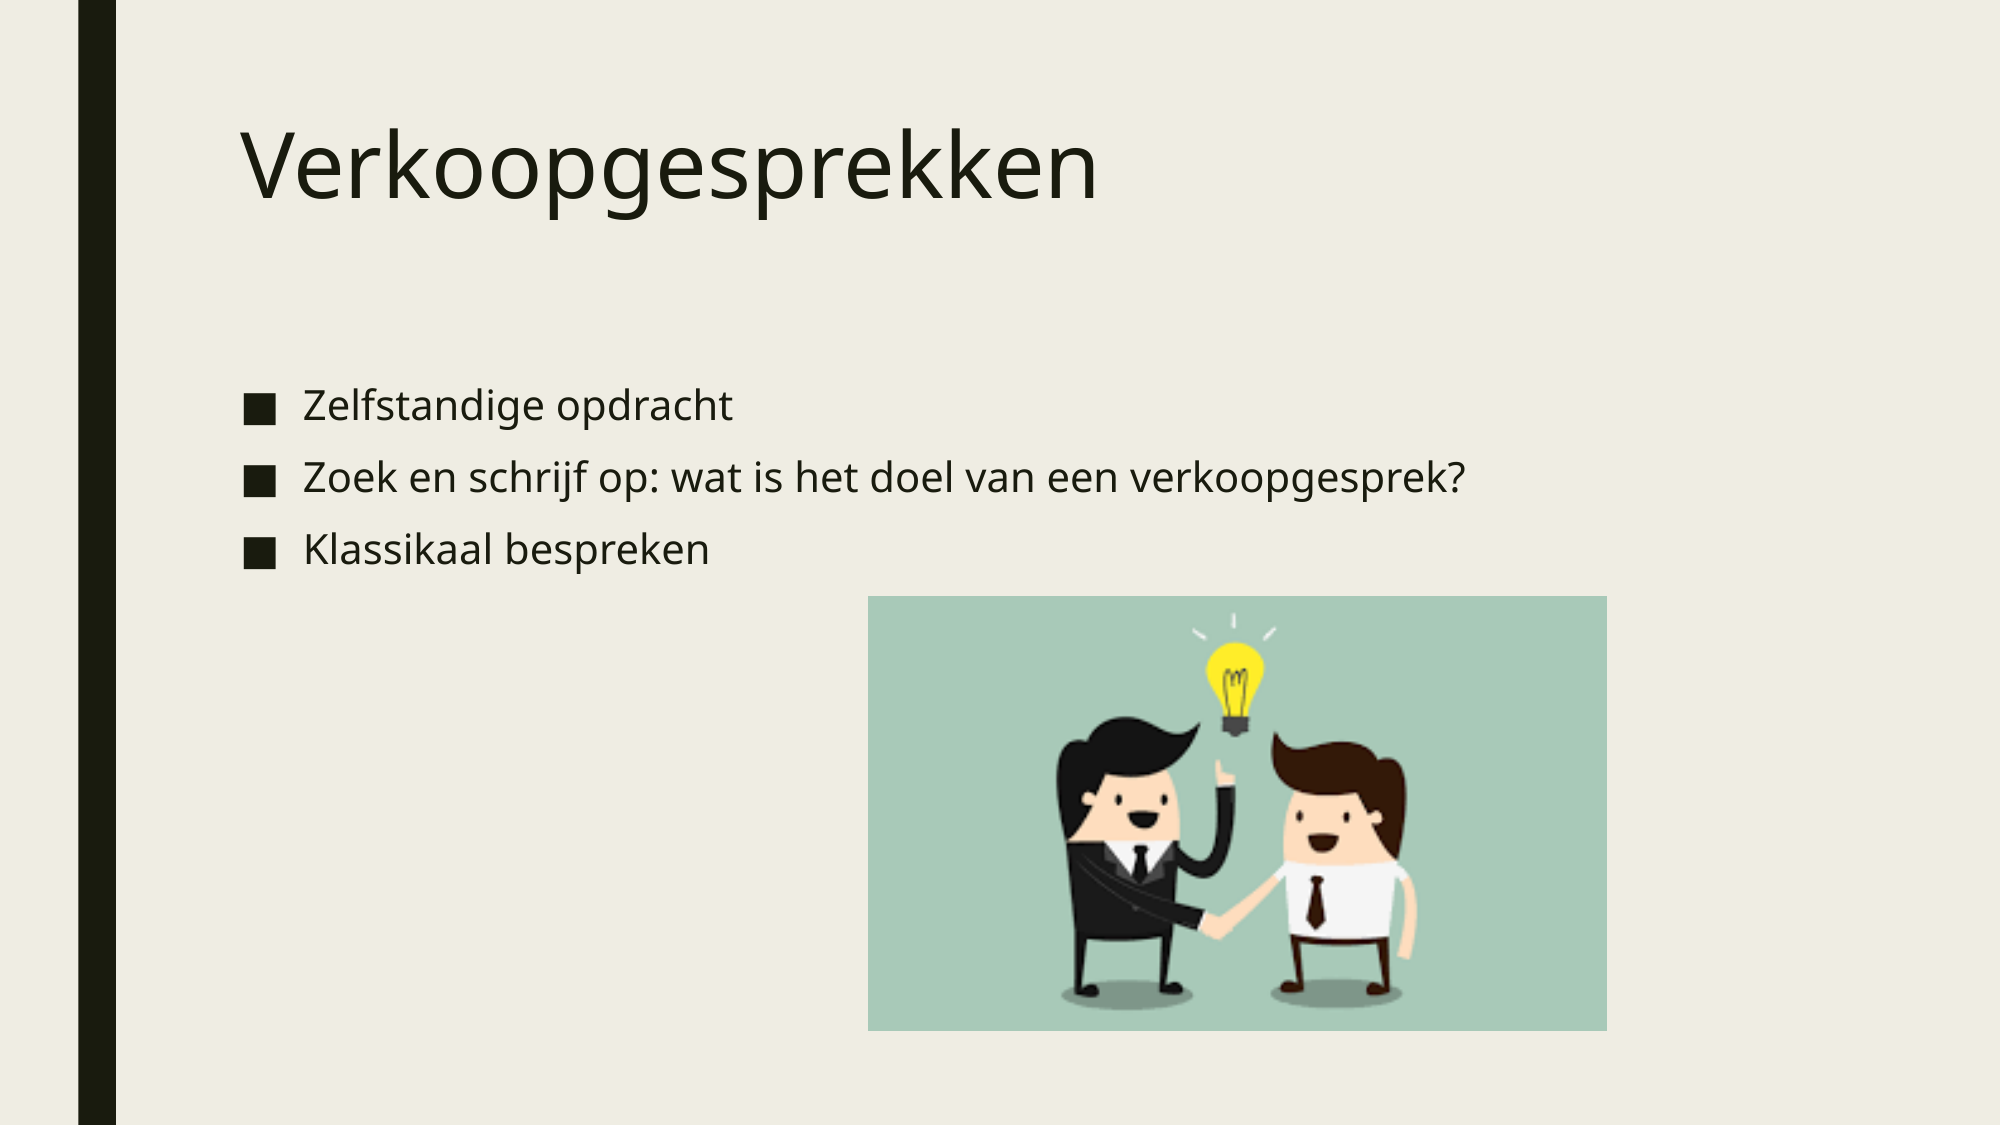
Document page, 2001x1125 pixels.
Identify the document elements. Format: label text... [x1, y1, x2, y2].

title Verkoopgesprekken [225, 112, 1800, 357]
list Zelfstandige opdracht Zoek en schrijf op: wat is het doel van een verkoopgesprek? Klassikaal bespreken [225, 375, 1800, 963]
picture [868, 596, 1607, 1031]
